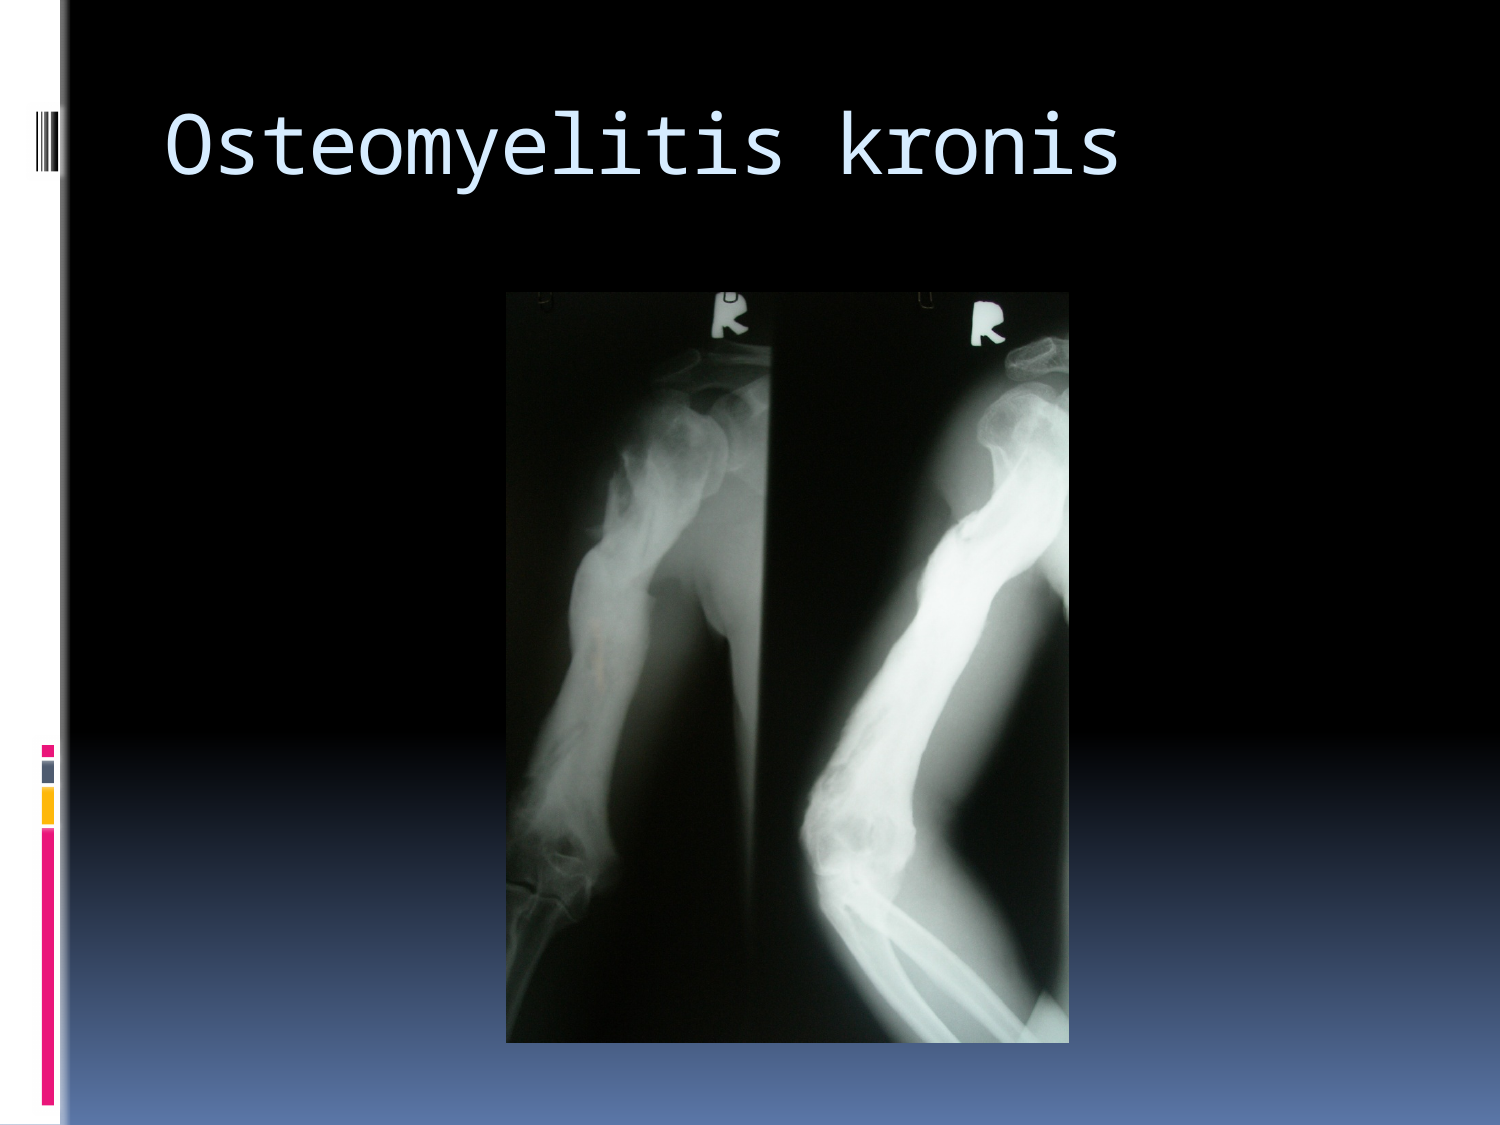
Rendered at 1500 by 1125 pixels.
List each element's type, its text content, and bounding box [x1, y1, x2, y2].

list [505, 292, 1070, 1044]
title Osteomyelitis kronis [150, 83, 1425, 234]
